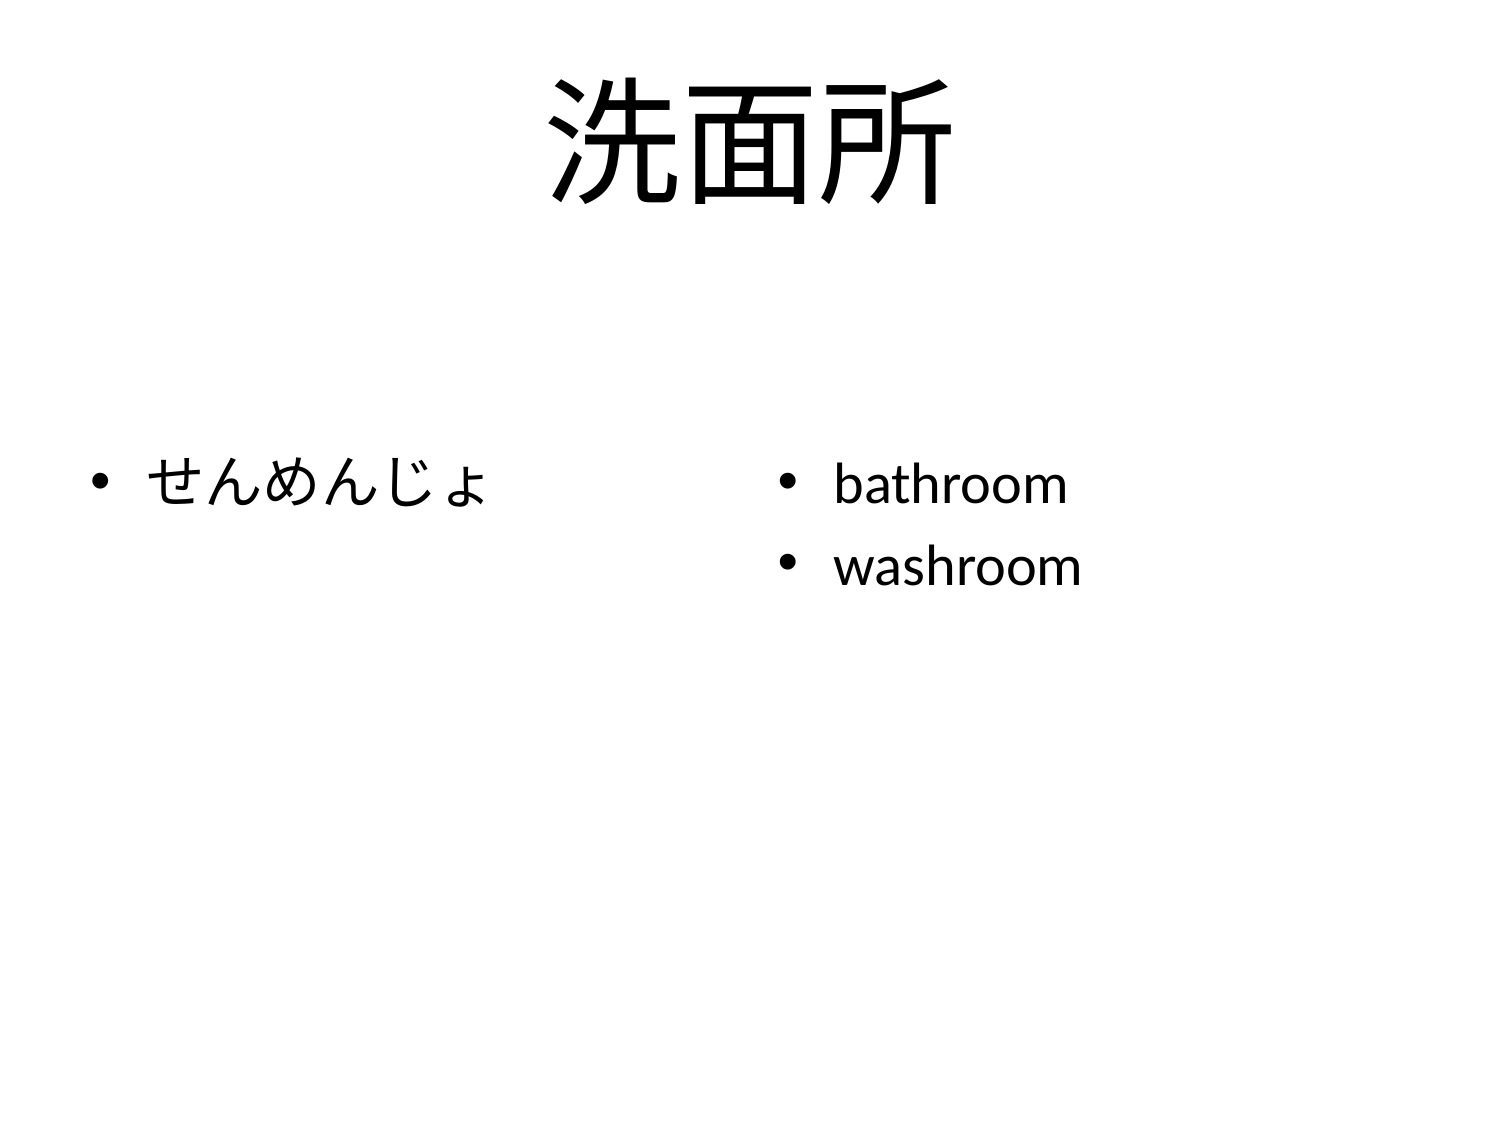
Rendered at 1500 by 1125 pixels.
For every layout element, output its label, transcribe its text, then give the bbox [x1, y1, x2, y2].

title 洗面所 [74, 44, 1426, 233]
list bathroom washroom [762, 437, 1426, 1006]
list せんめんじょ [74, 437, 738, 1006]
